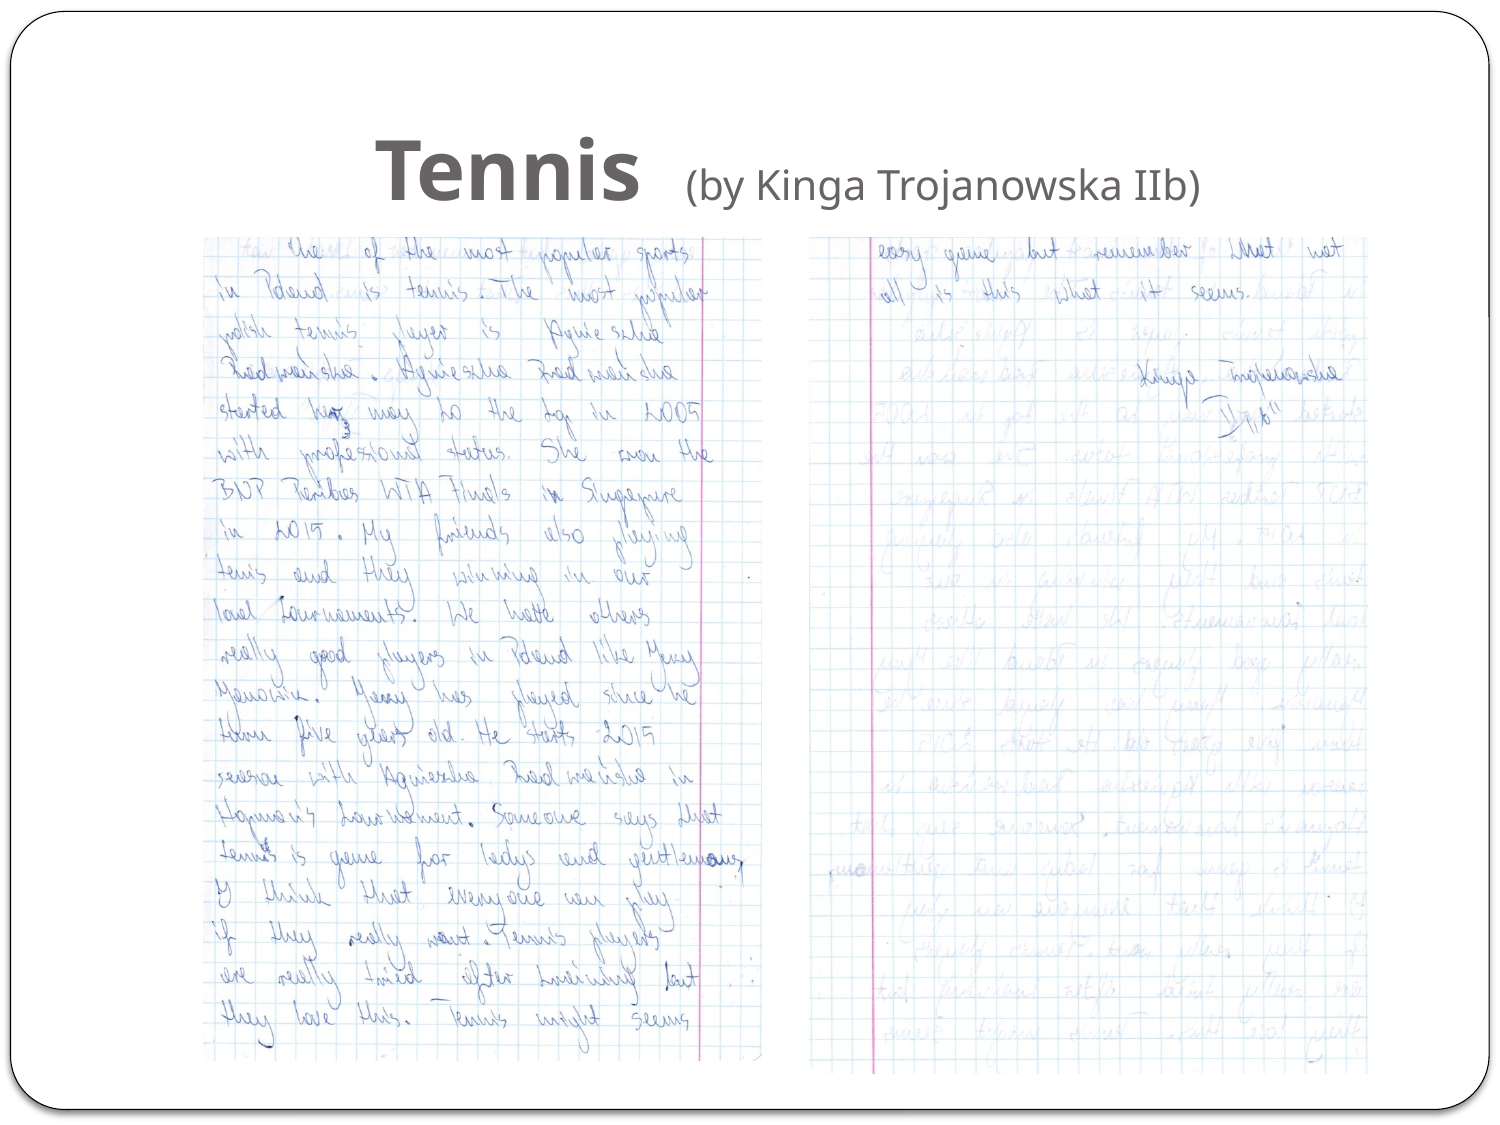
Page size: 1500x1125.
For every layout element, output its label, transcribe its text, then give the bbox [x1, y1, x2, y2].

title Tennis (by Kinga Trojanowska IIb) [150, 45, 1425, 233]
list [202, 237, 763, 1062]
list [808, 237, 1368, 1074]
